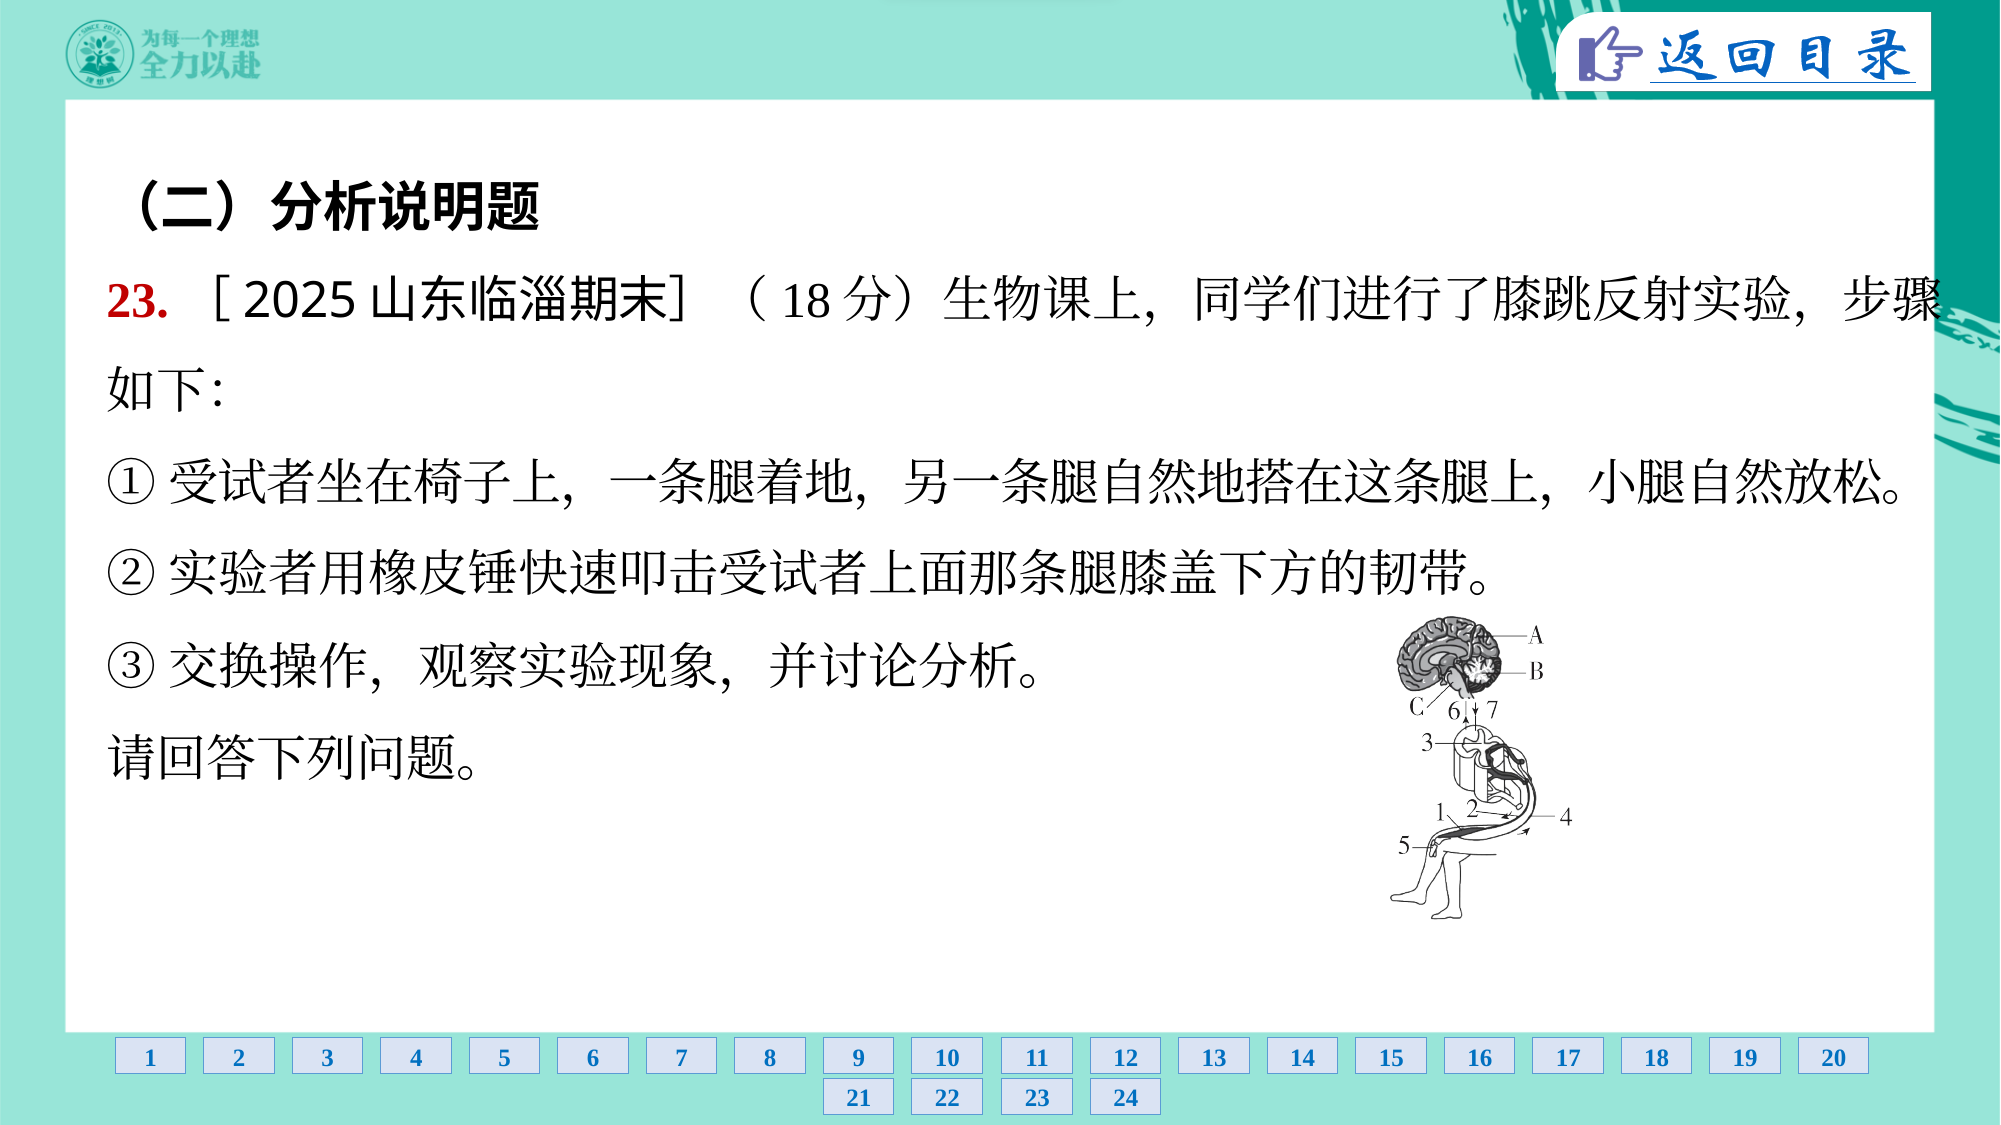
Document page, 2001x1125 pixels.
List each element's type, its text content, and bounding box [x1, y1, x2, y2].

picture [0, 0, 2000, 1125]
text_box （二）分析说明题 [106, 141, 1895, 235]
text_box ③交换操作，观察实验现象，并讨论分析。 请回答下列问题。 [106, 603, 1692, 787]
text_box 23.［2025山东临淄期末］（18分）生物课上，同学们进行了膝跳反射实验，步骤 如下： ①受试者坐在椅子上，一条腿着地，另一条腿自然地搭在这条腿上，小腿自然放松。 ②实验者用橡皮锤快速叩击受试者上面那条腿膝盖下方的韧带。 [106, 235, 1895, 602]
